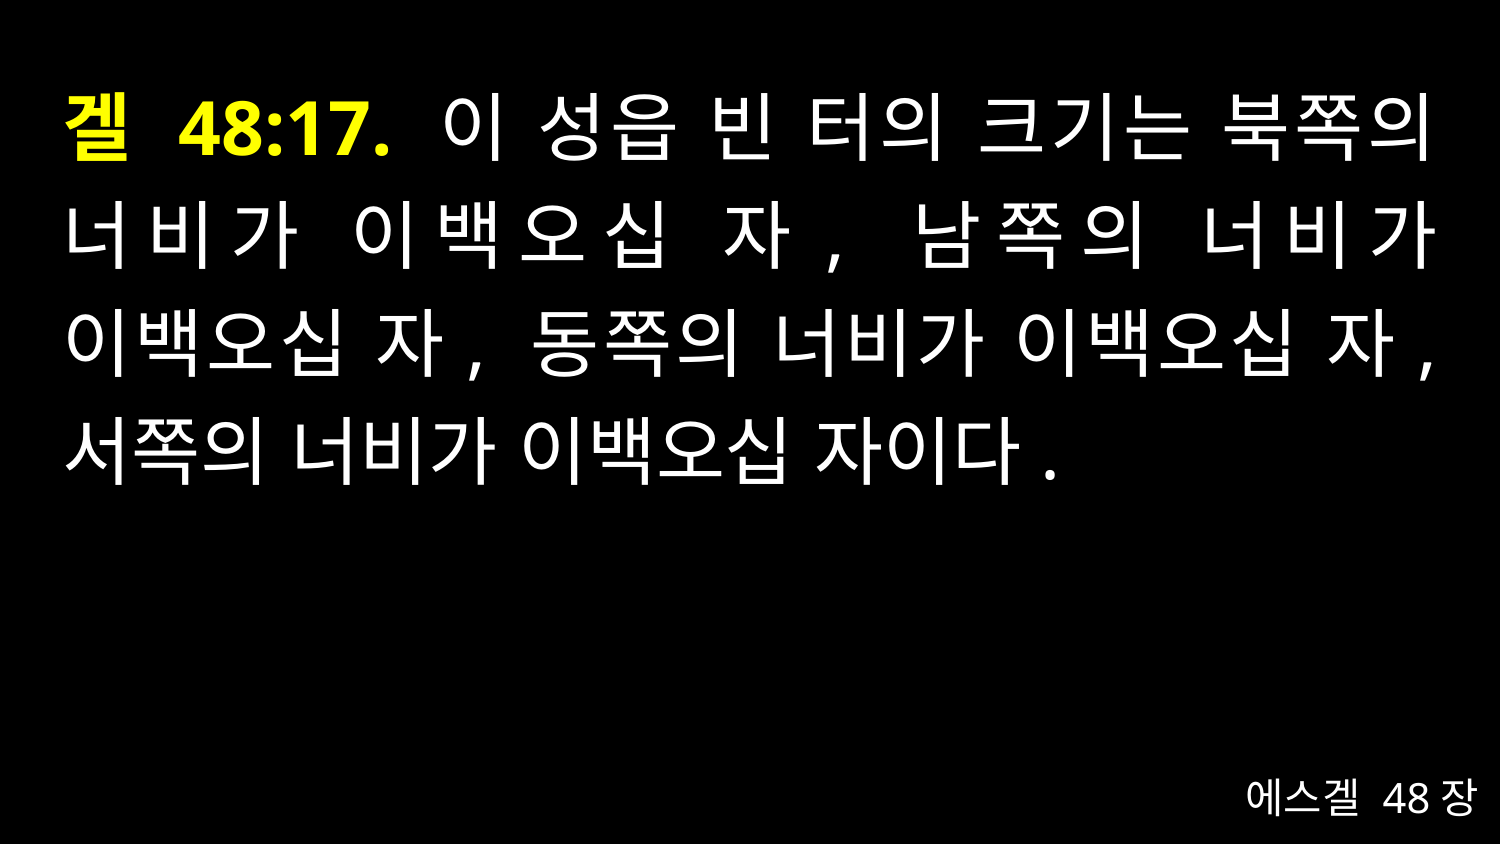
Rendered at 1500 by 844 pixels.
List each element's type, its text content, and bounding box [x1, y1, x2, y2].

title 겔 48:17. 이 성읍 빈 터의 크기는 북쪽의 너비가 이백오십 자, 남쪽의 너비가 이백오십 자, 동쪽의 너비가 이백오십 자, 서쪽의 너비가 이백오십 자이다. [0, 0, 1500, 844]
subtitle 에스겔 48장 [916, 770, 1500, 844]
